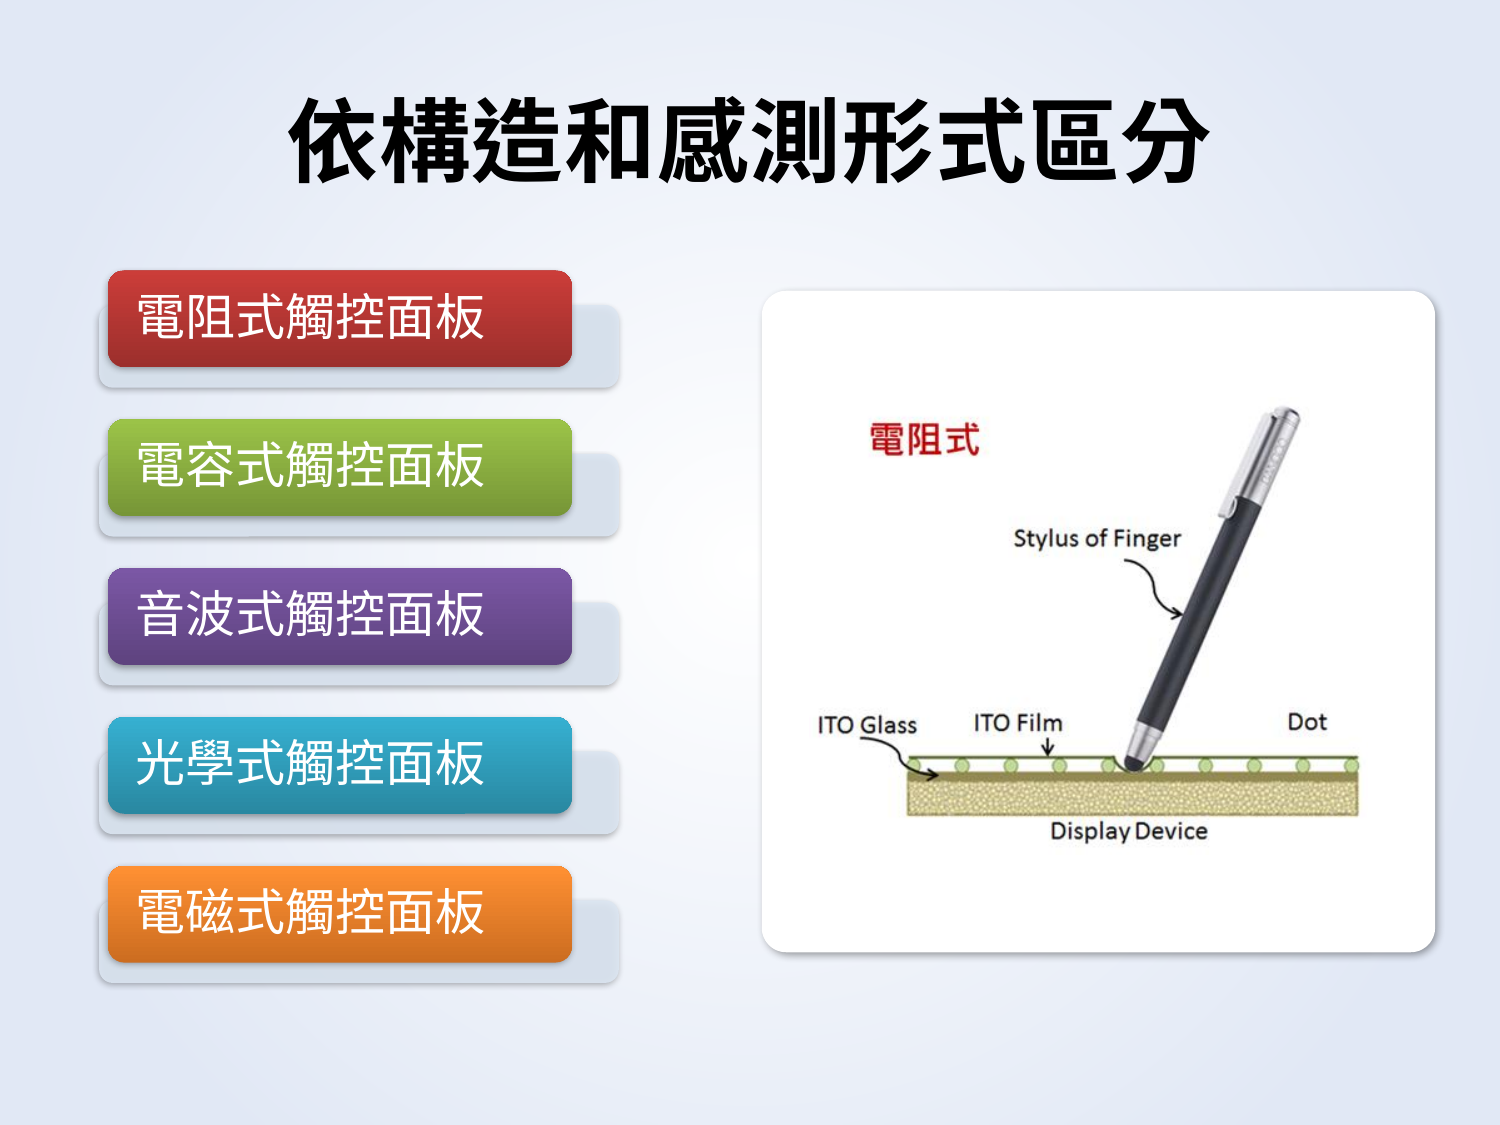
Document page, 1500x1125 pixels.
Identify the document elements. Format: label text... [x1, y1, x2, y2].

picture [0, 0, 1500, 1125]
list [74, 262, 738, 1006]
title 依構造和感測形式區分 [75, 45, 1425, 233]
